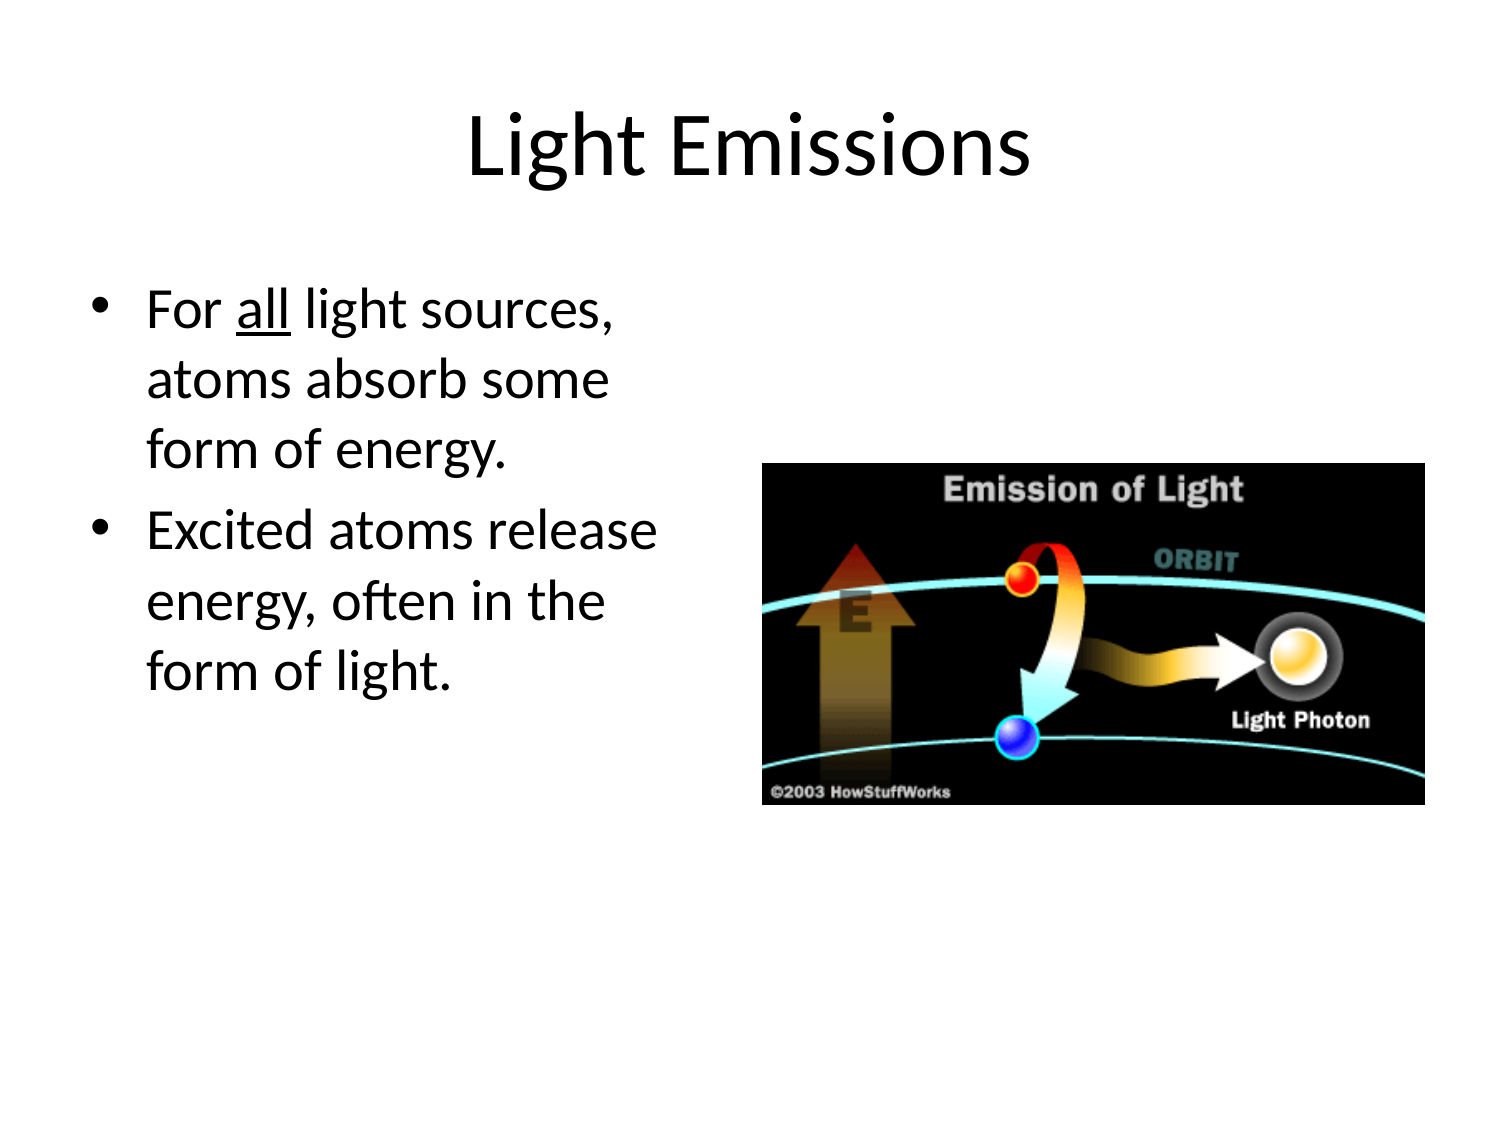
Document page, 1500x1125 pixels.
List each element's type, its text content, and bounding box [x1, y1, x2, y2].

title Light Emissions [75, 45, 1425, 233]
list For all light sources, atoms absorb some form of energy. Excited atoms release energy, often in the form of light. [75, 262, 738, 1005]
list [762, 262, 1426, 1006]
